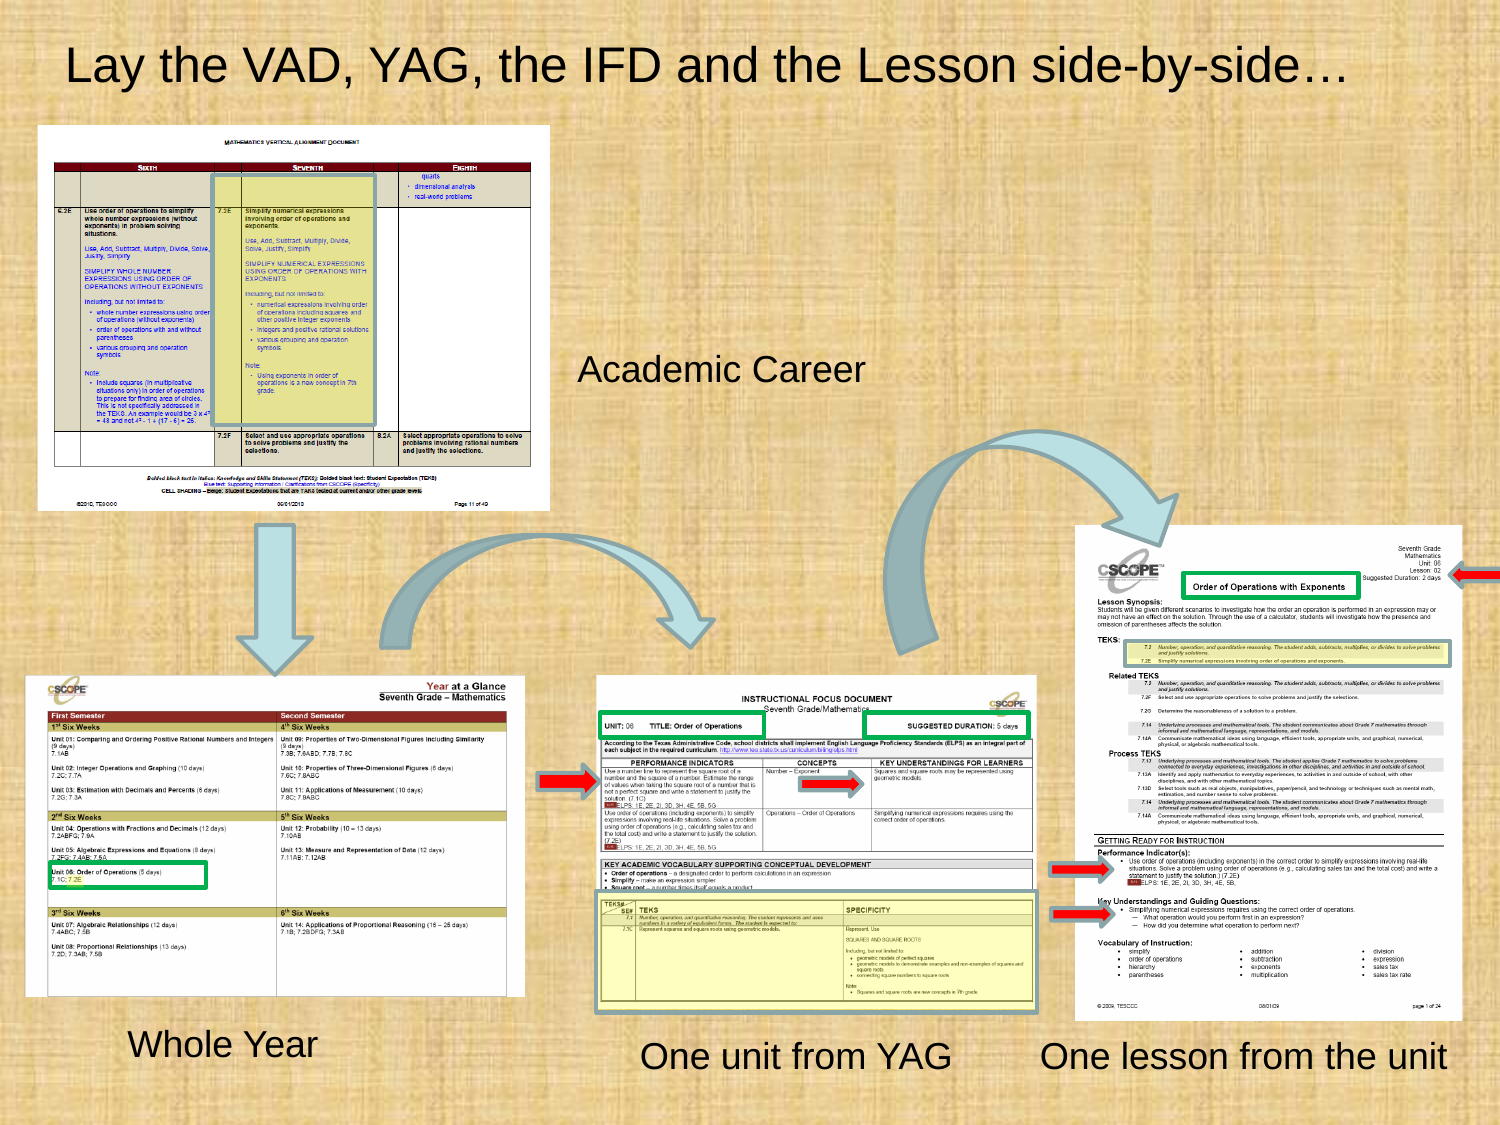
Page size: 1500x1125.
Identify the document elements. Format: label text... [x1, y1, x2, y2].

text_box Academic Career [562, 337, 900, 398]
text_box [235, 522, 315, 673]
text_box [379, 533, 716, 650]
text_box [537, 764, 1115, 928]
text_box Lay the VAD, YAG, the IFD and the Lesson side-by-side… [50, 24, 1414, 100]
text_box One unit from YAG [624, 1024, 1025, 1085]
picture [0, 0, 1500, 1125]
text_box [599, 712, 1029, 738]
text_box One lesson from the unit [1025, 1024, 1500, 1085]
text_box [882, 429, 1180, 656]
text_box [1183, 562, 1500, 599]
text_box Whole Year [112, 1012, 375, 1073]
